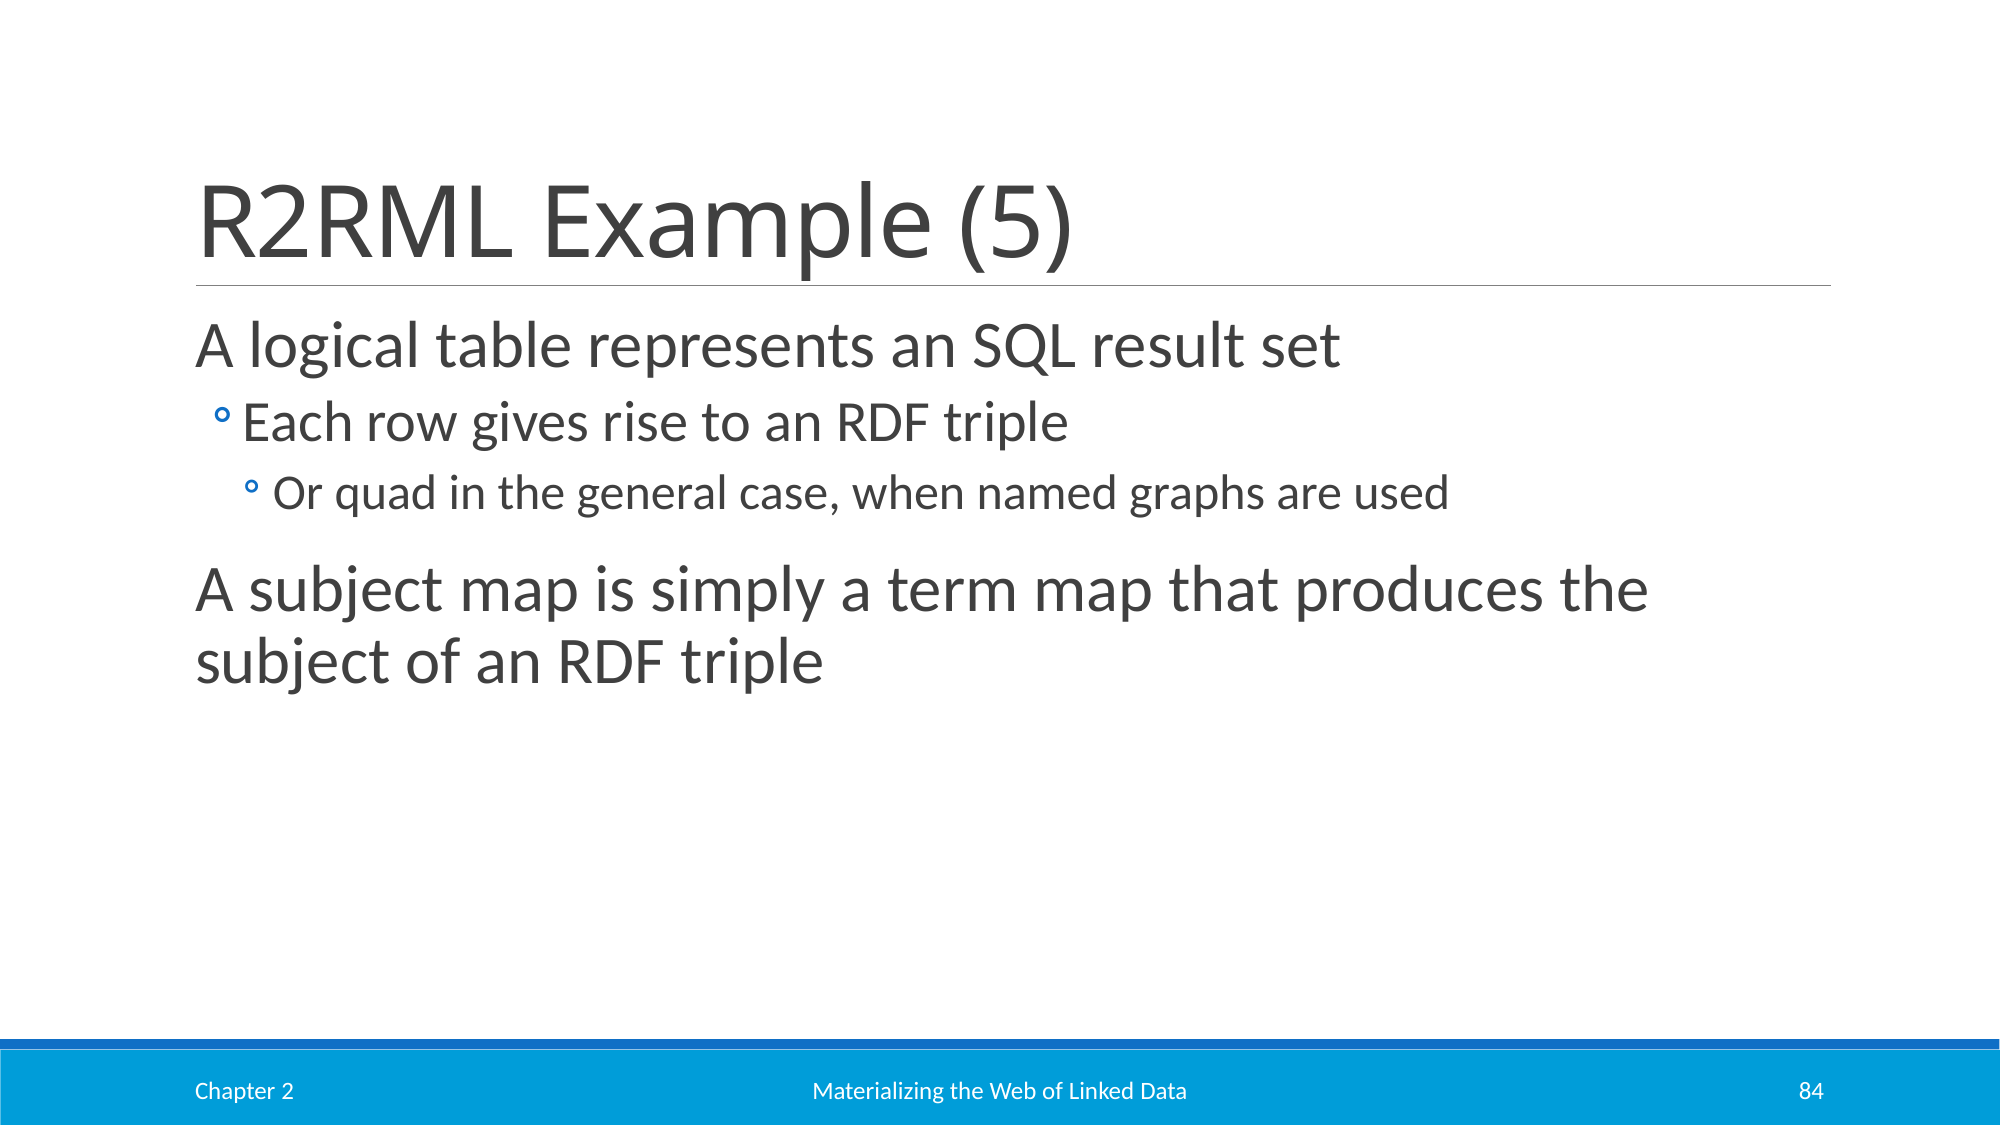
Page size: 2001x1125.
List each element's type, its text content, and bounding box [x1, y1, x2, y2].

list A logical table represents an SQL result set Each row gives rise to an RDF triple Or quad in the general case, when named graphs are used A subject map is simply a term map that produces the subject of an RDF triple [180, 302, 1830, 963]
slide_number Chapter 2 [180, 1059, 586, 1120]
title R2RML Example (5) [180, 47, 1830, 285]
slide_number 84 [1624, 1059, 1840, 1120]
footer Materializing the Web of Linked Data [604, 1059, 1396, 1120]
